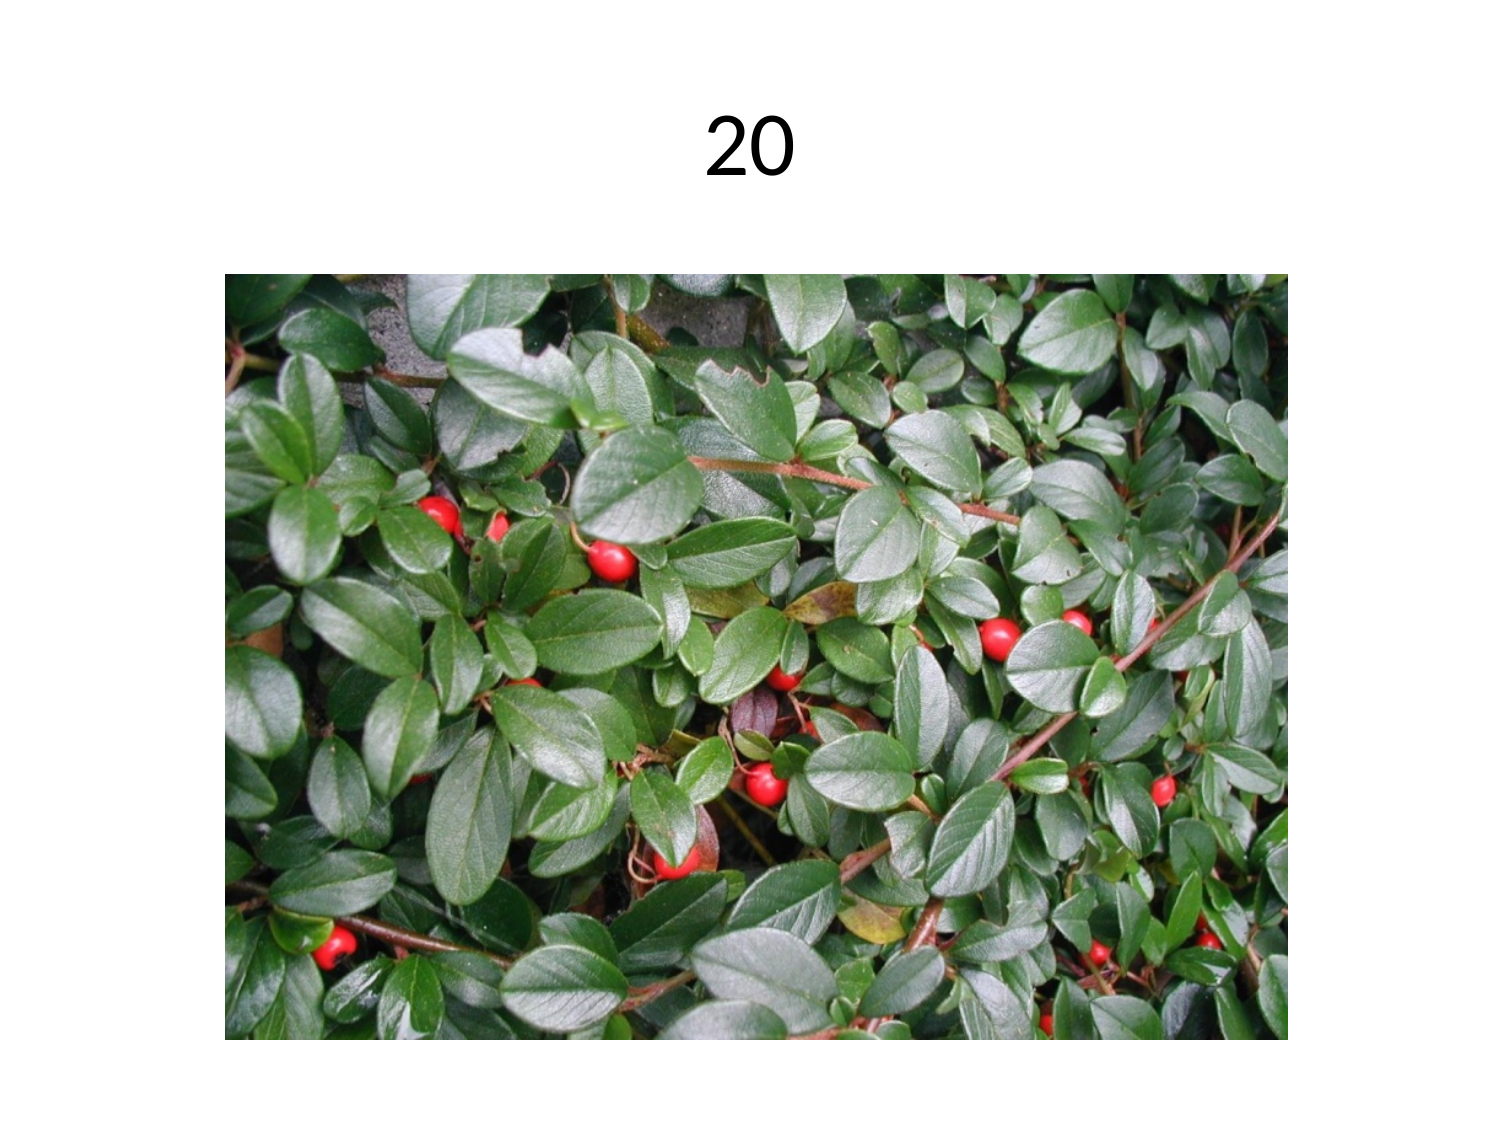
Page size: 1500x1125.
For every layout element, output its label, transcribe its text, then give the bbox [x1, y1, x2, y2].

picture [224, 274, 1288, 1041]
title 20 [75, 45, 1425, 233]
